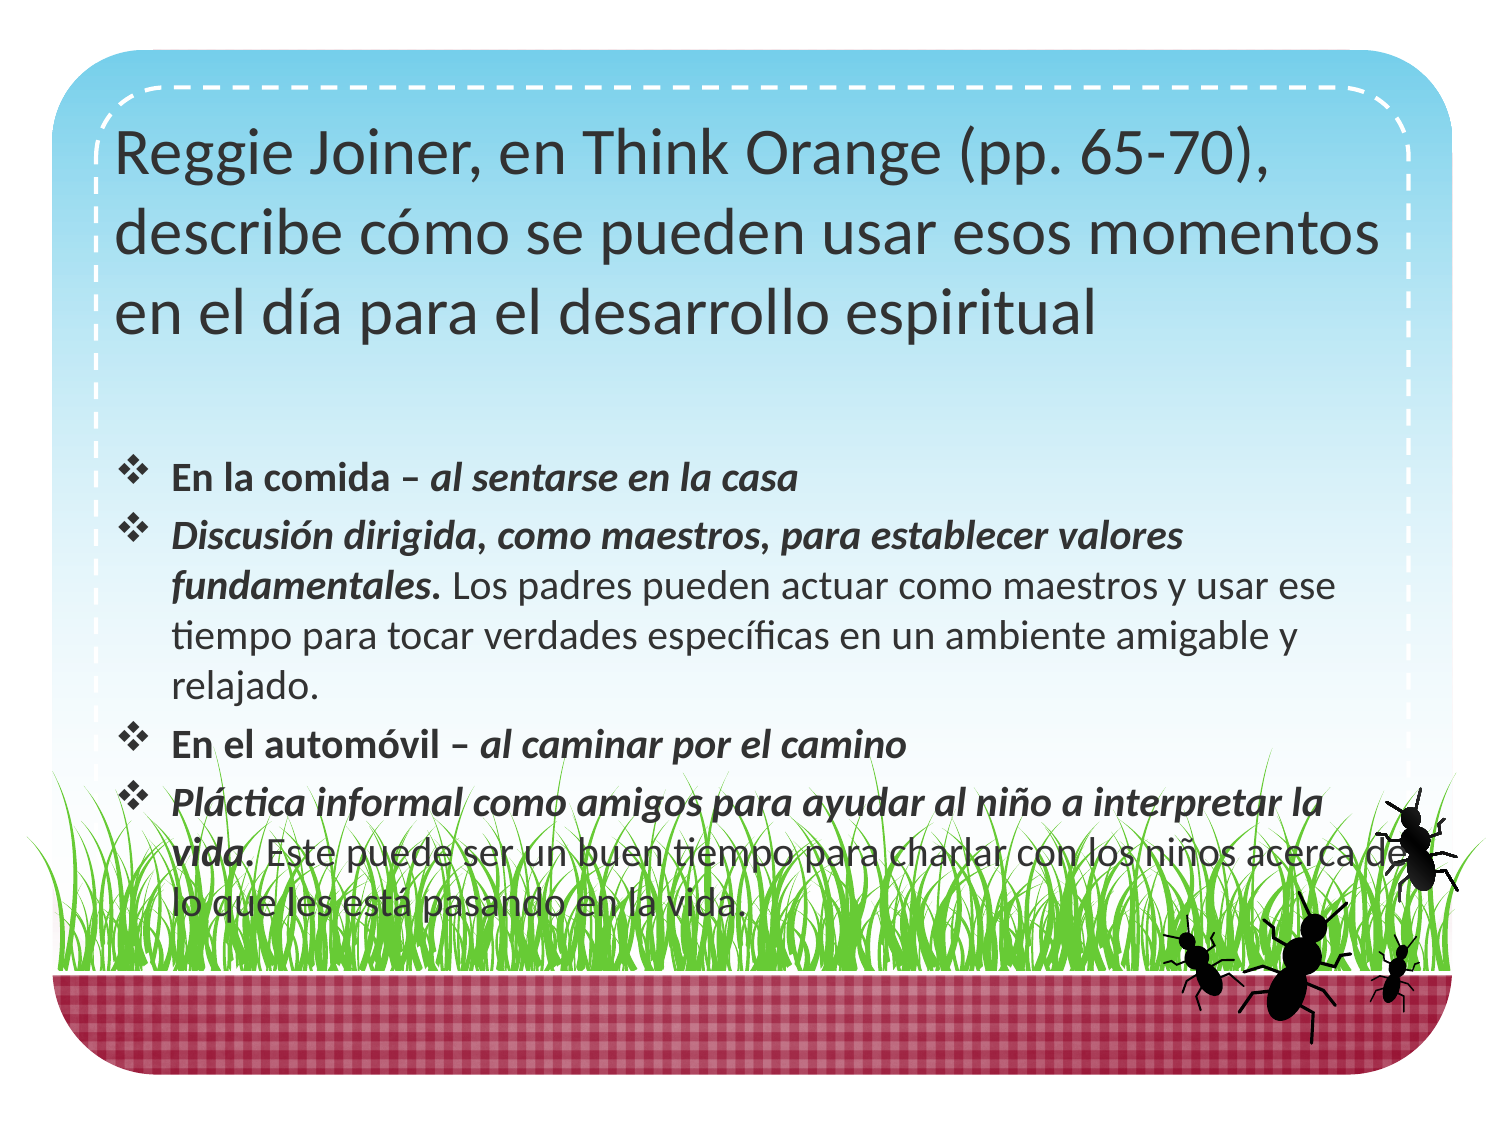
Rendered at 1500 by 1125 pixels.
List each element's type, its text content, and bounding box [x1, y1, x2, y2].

list Reggie Joiner, en Think Orange (pp. 65-70), describe cómo se pueden usar esos momentos en el día para el desarrollo espiritual En la comida – al sentarse en la casa Discusión dirigida, como maestros, para establecer valores fundamentales. Los padres pueden actuar como maestros y usar ese tiempo para tocar verdades específicas en un ambiente amigable y relajado. En el automóvil – al caminar por el camino Pláctica informal como amigos para ayudar al niño a interpretar la vida. Este puede ser un buen tiempo para charlar con los niños acerca de lo que les está pasando en la vida. [99, 99, 1425, 1125]
